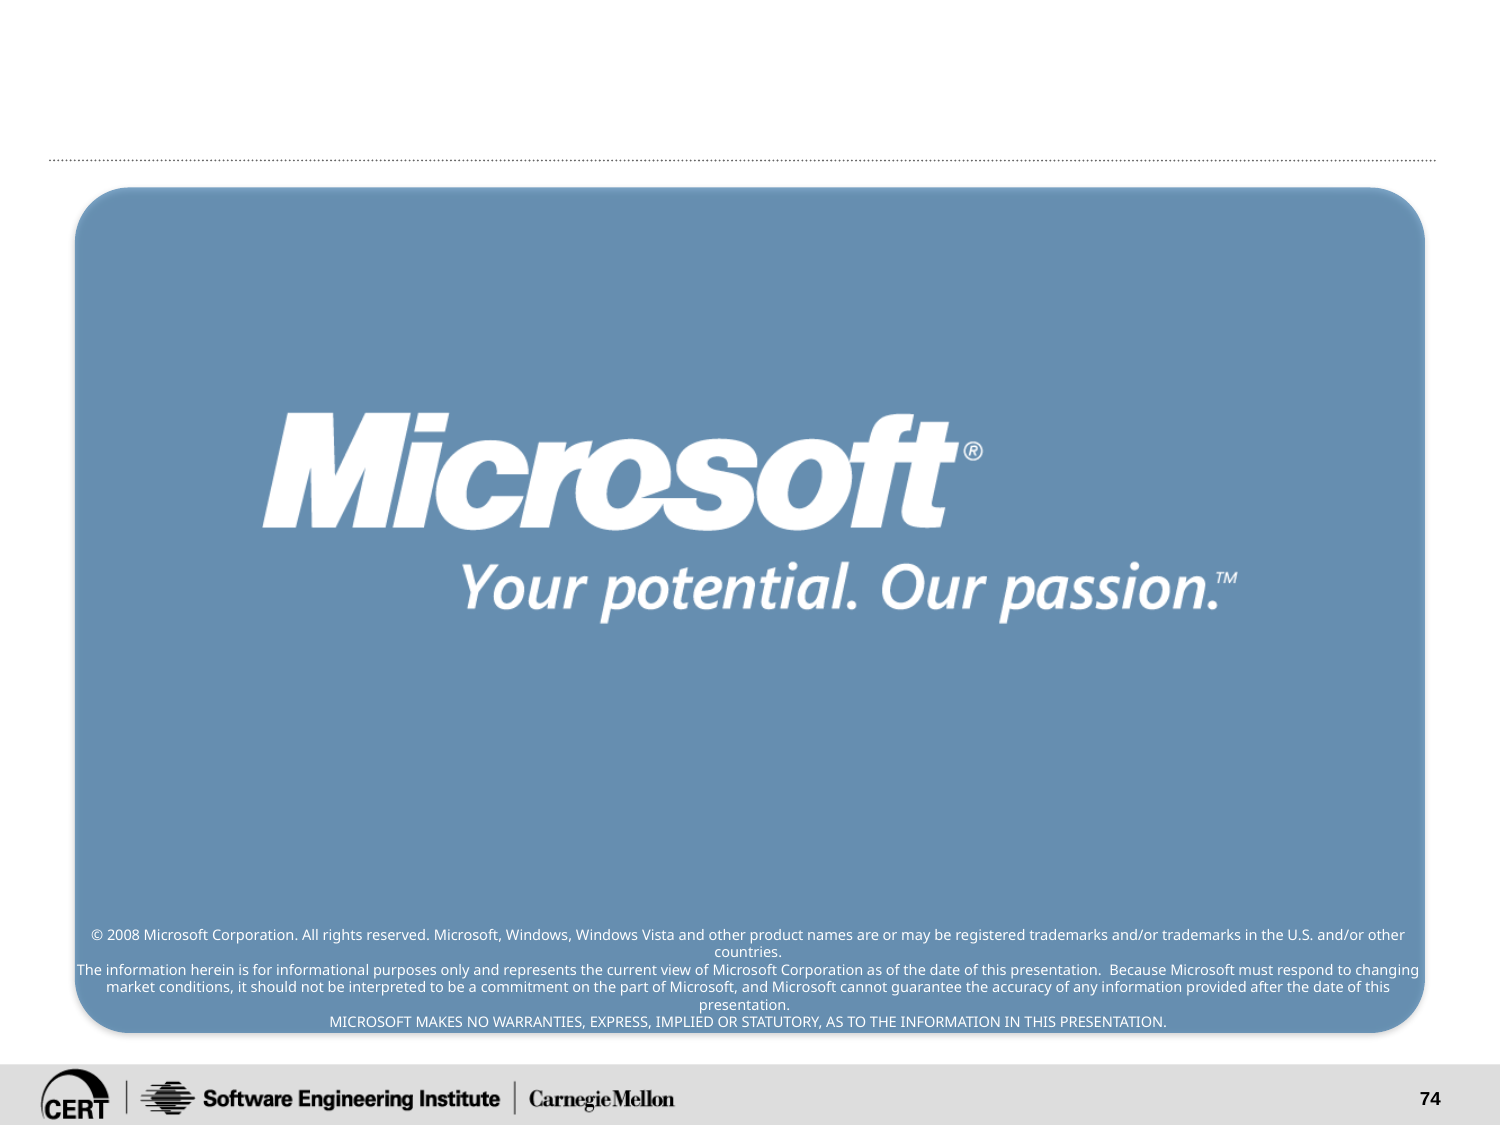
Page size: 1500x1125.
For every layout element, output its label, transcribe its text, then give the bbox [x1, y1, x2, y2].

picture [262, 412, 1238, 624]
picture [24, 1065, 688, 1125]
text_box © 2008 Microsoft Corporation. All rights reserved. Microsoft, Windows, Windows Vista and other product names are or may be registered trademarks and/or trademarks in the U.S. and/or other countries. The information herein is for informational purposes only and represents the current view of Microsoft Corporation as of the date of this presentation. Because Microsoft must respond to changing market conditions, it should not be interpreted to be a commitment on the part of Microsoft, and Microsoft cannot guarantee the accuracy of any information provided after the date of this presentation. MICROSOFT MAKES NO WARRANTIES, EXPRESS, IMPLIED OR STATUTORY, AS TO THE INFORMATION IN THIS PRESENTATION. [57, 918, 1439, 1039]
text_box [74, 186, 1426, 918]
